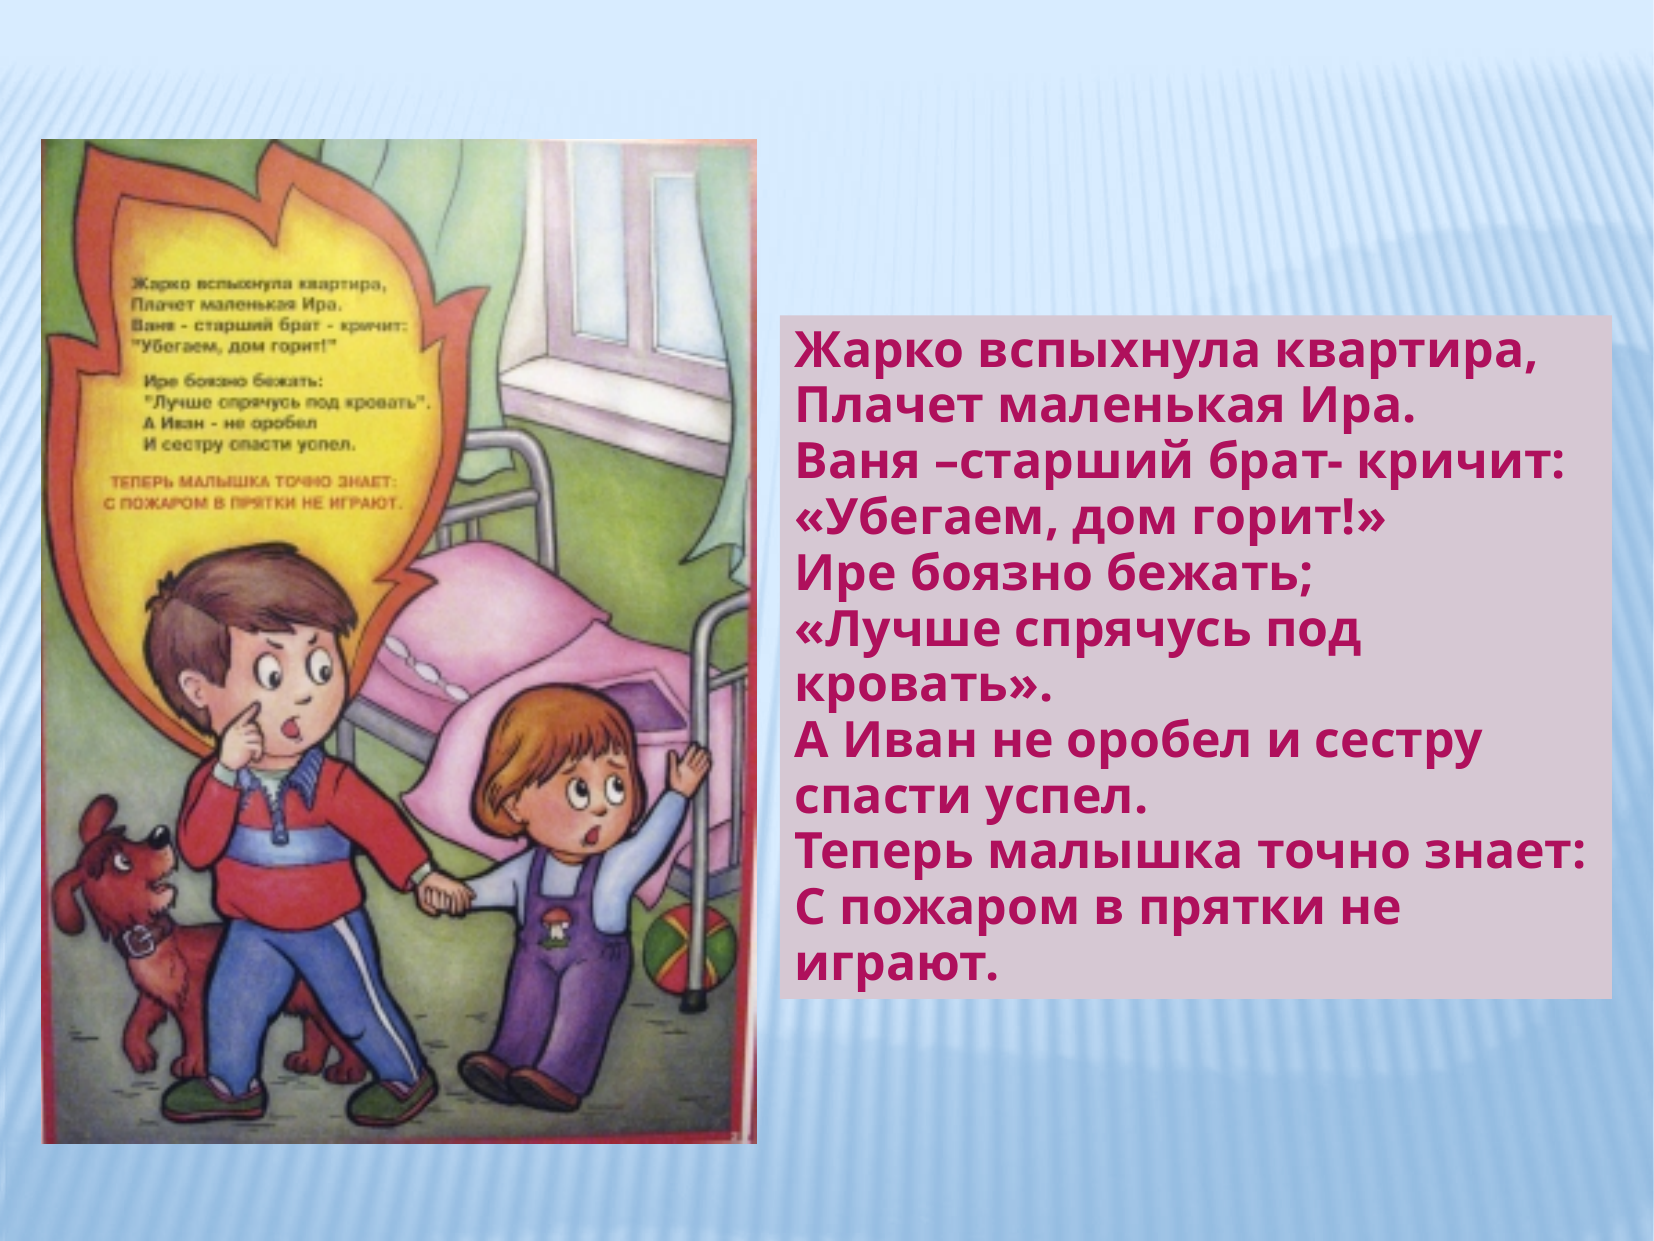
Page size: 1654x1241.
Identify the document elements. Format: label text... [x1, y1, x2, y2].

text_box Жарко вспыхнула квартира, Плачет маленькая Ира. Ваня –старший брат- кричит: «Убегаем, дом горит!» Ире боязно бежать; «Лучше спрячусь под кровать». А Иван не оробел и сестру спасти успел. Теперь малышка точно знает: С пожаром в прятки не играют. [779, 315, 1612, 999]
picture [41, 139, 757, 1145]
